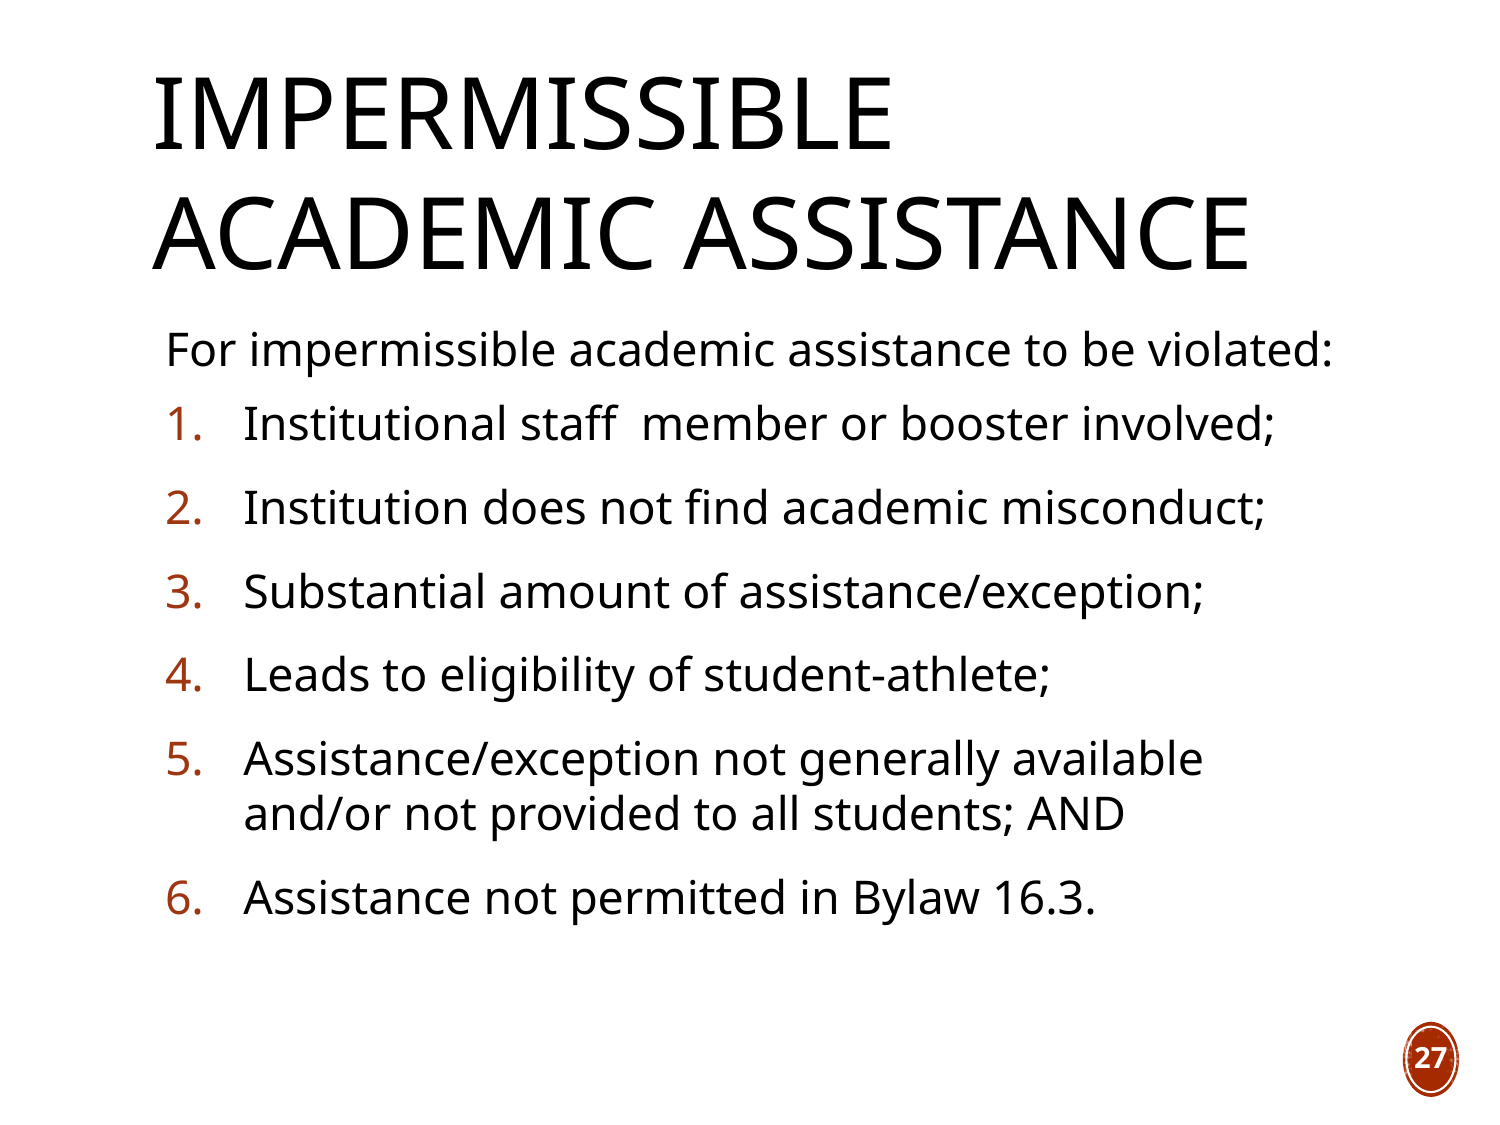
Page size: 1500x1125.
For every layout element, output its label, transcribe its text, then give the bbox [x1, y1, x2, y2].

slide_number 27 [1391, 1028, 1471, 1089]
title Impermissible Academic Assistance [137, 37, 1375, 302]
list For impermissible academic assistance to be violated: Institutional staff member or booster involved; Institution does not find academic misconduct; Substantial amount of assistance/exception; Leads to eligibility of student-athlete; Assistance/exception not generally available and/or not provided to all students; AND Assistance not permitted in Bylaw 16.3. [150, 312, 1363, 1050]
